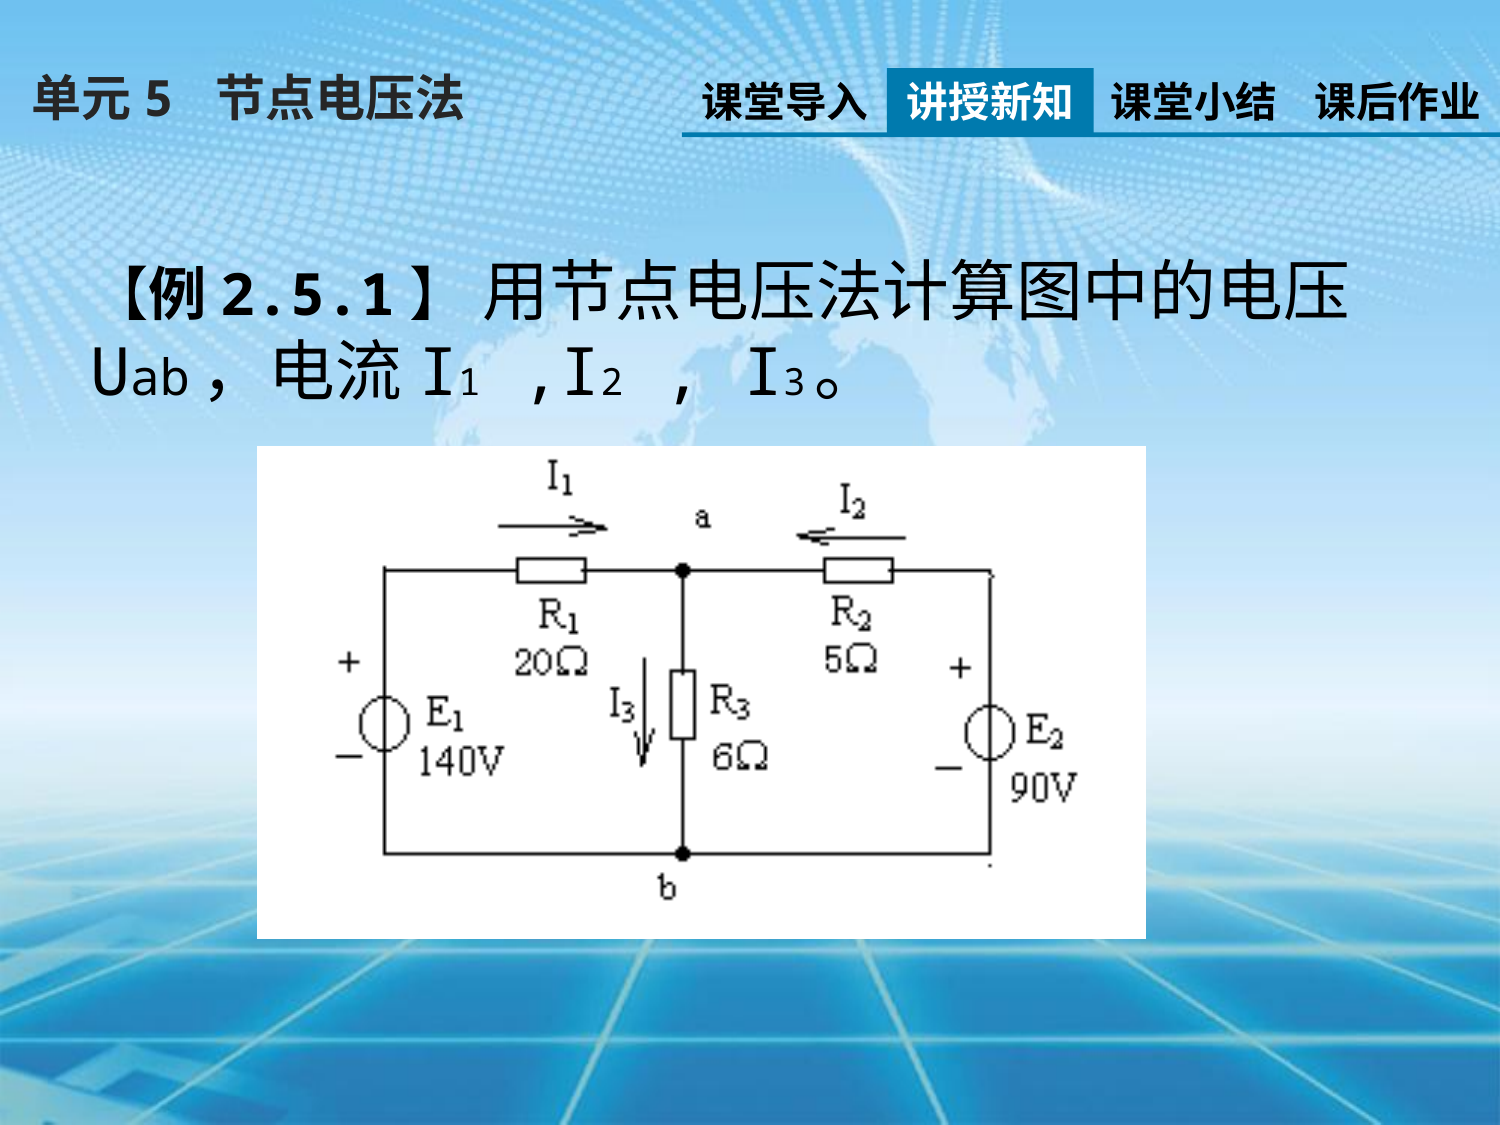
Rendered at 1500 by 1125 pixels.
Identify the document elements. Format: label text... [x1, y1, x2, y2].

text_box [257, 446, 1146, 940]
picture [0, 0, 1500, 1125]
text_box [16, 59, 1500, 135]
text_box 【例2.5.1】 用节点电压法计算图中的电压Uab，电流I1 ,I2 , I3。 [74, 275, 1425, 383]
